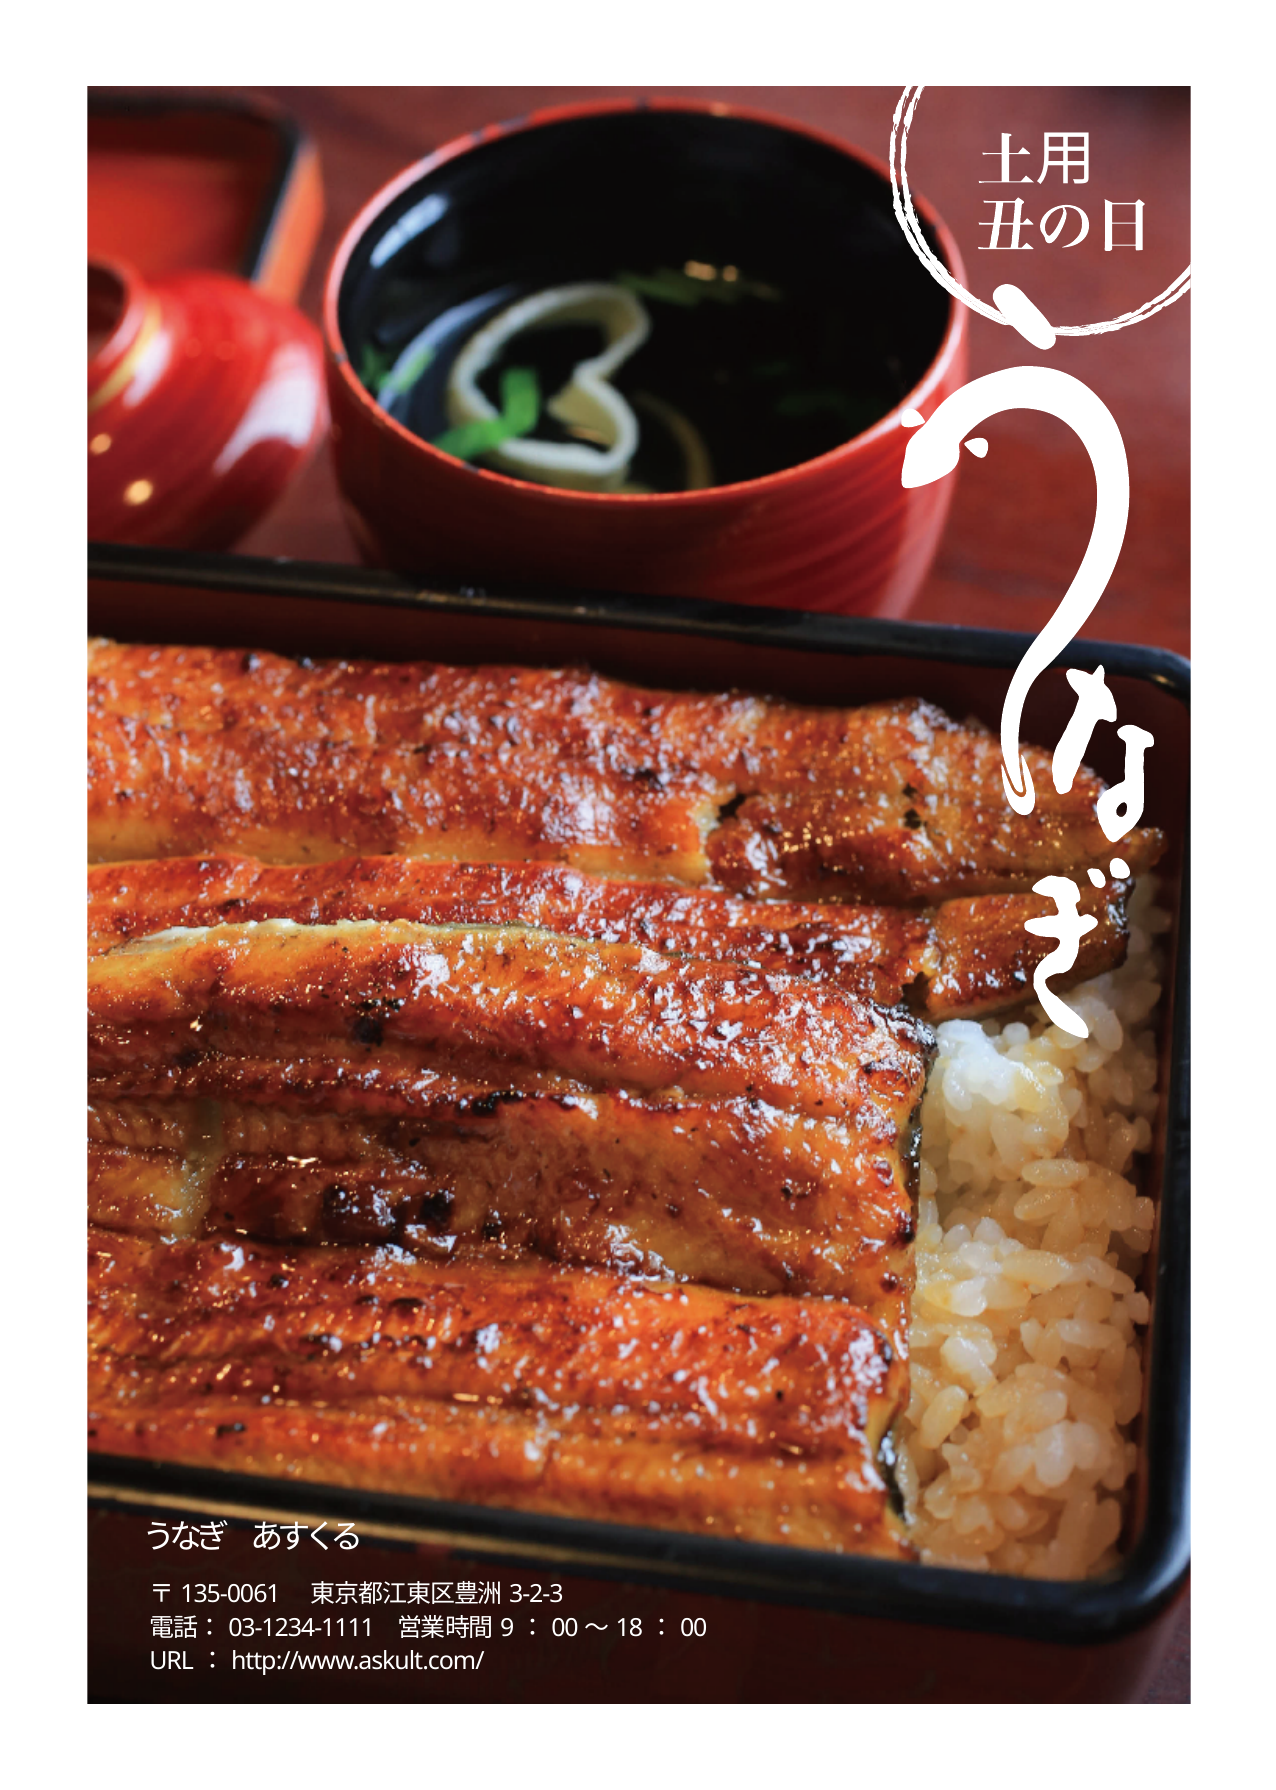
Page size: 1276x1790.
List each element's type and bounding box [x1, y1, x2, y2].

picture [52, 0, 1276, 1790]
text_box [889, 80, 1207, 374]
